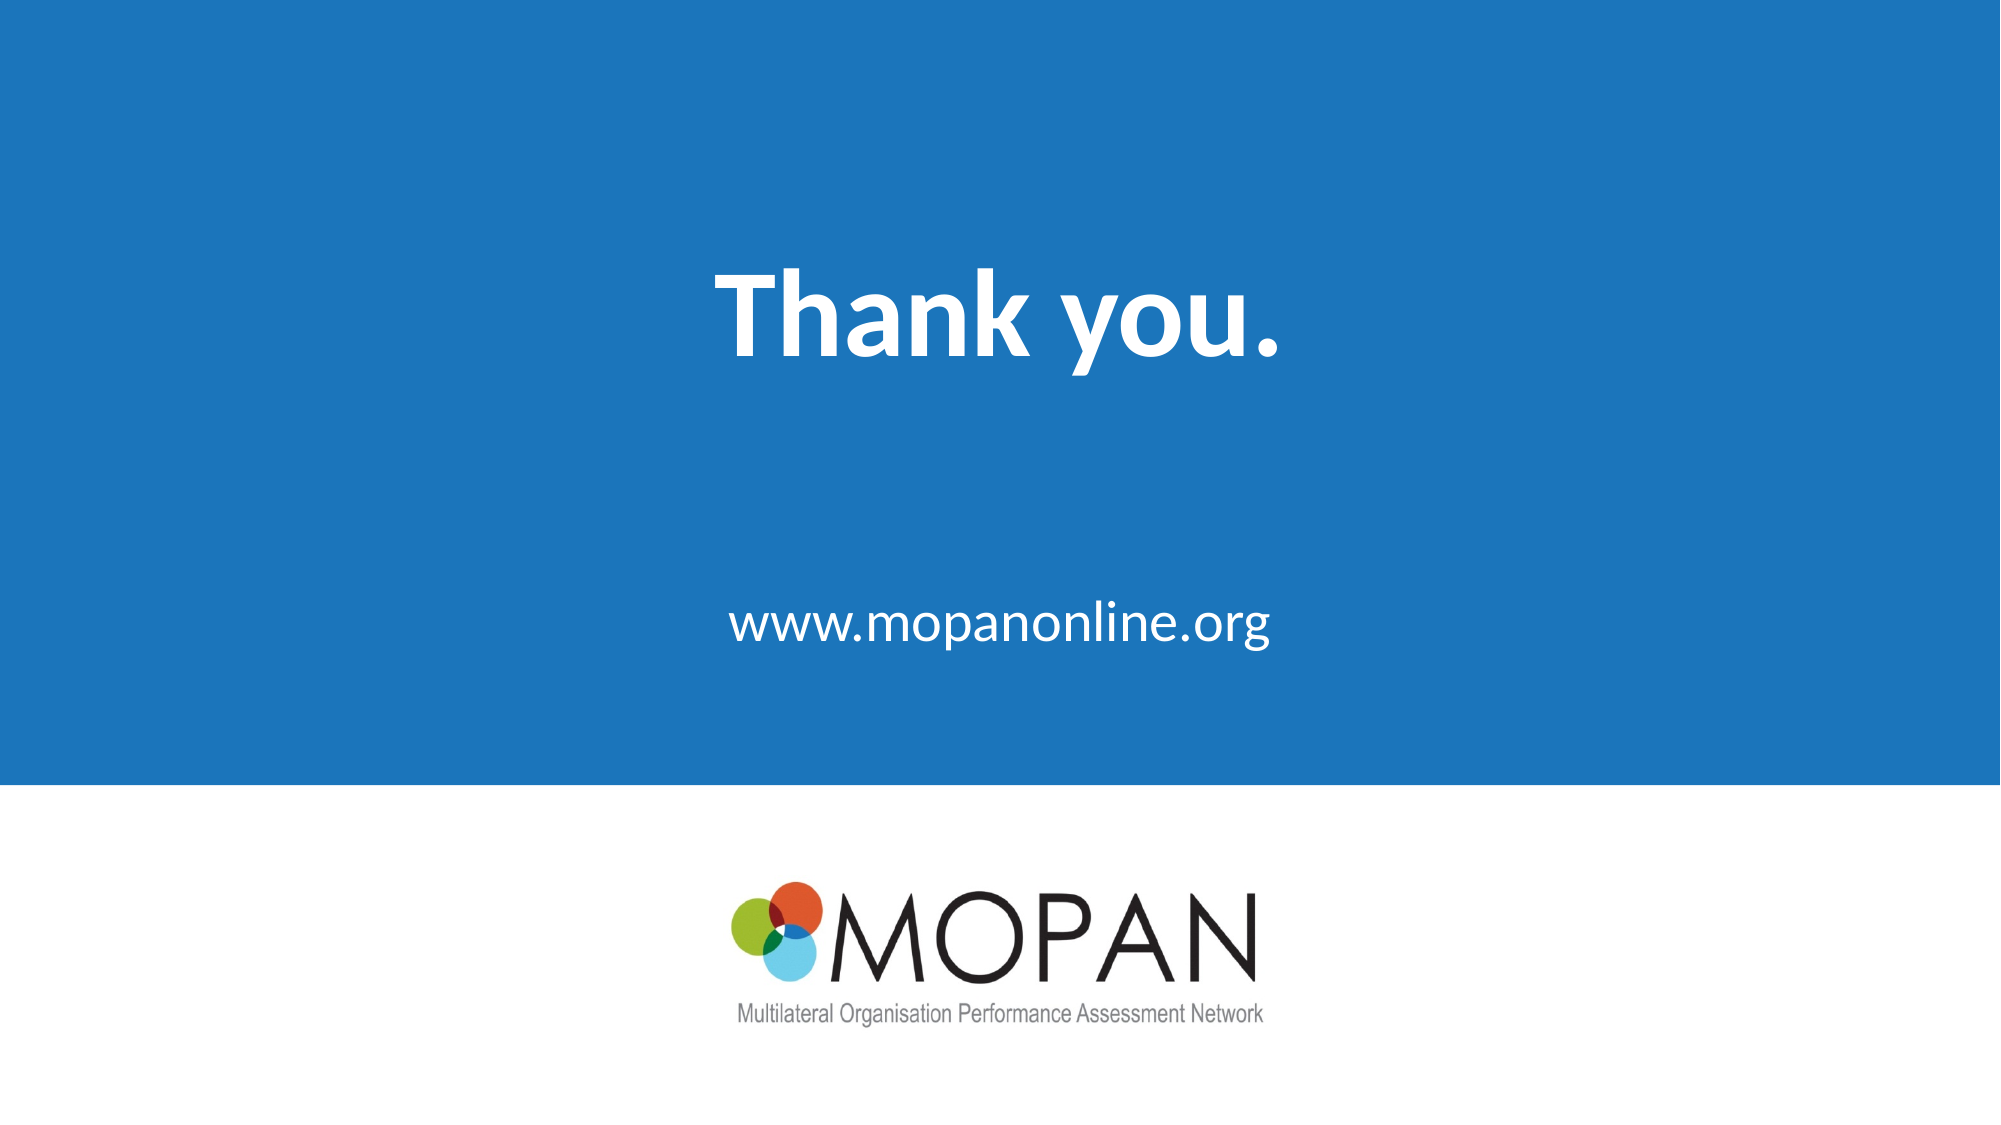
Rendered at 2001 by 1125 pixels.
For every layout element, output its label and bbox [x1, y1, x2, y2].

picture [723, 875, 1277, 1033]
